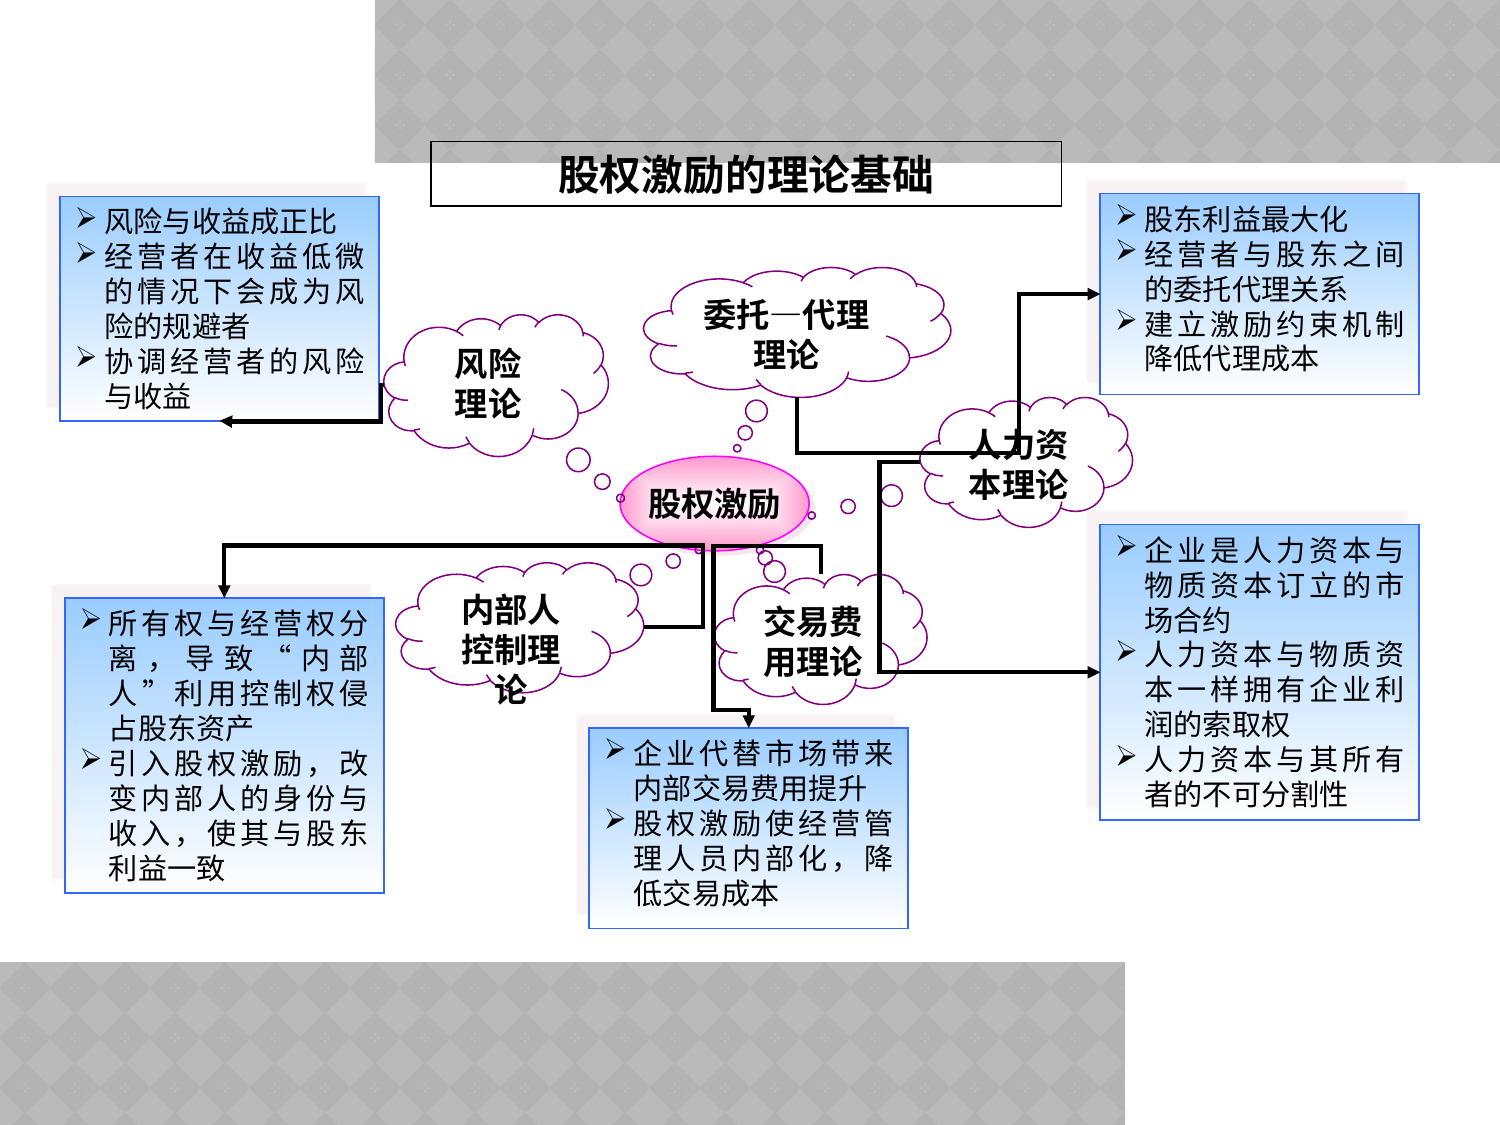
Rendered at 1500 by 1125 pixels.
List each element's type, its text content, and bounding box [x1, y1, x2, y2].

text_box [714, 638, 750, 729]
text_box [340, 299, 376, 577]
text_box 企业是人力资本与物质资本订立的市场合约 人力资本与物质资本一样拥有企业利润的索取权 人力资本与其所有者的不可分割性 [1100, 524, 1420, 821]
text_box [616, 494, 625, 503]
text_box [949, 293, 1101, 333]
text_box 内部人控制理论 [666, 553, 681, 569]
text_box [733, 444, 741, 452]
text_box 企业代替市场带来内部交易费用提升 股权激励使经营管理人员内部化，降低交易成本 [589, 727, 909, 929]
text_box 风险与收益成正比 经营者在收益低微的情况下会成为风险的规避者 协调经营者的风险与收益 [60, 196, 380, 421]
text_box 股权激励 [620, 456, 810, 551]
text_box 风险 理论 [383, 314, 609, 457]
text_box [990, 562, 1137, 637]
text_box 交易费用理论 [756, 549, 786, 583]
text_box 委托—代理理论 [643, 267, 948, 398]
text_box 风险 理论 [594, 473, 611, 490]
text_box 委托—代理理论 [745, 400, 768, 422]
text_box 人力资本理论 [840, 499, 856, 514]
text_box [357, 435, 387, 733]
text_box 内部人控制理论 [395, 562, 644, 693]
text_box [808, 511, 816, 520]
text_box 交易费用理论 [716, 574, 897, 705]
text_box 所有权与经营权分离，导致“内部人”利用控制权侵占股东资产 引入股权激励，改变内部人的身份与收入，使其与股东利益一致 [64, 597, 384, 894]
text_box 股权激励的理论基础 [430, 141, 1062, 207]
text_box 内部人控制理论 [630, 564, 652, 586]
text_box 人力资本理论 [883, 484, 903, 507]
text_box 交易费用理论 [883, 574, 928, 670]
text_box 股东利益最大化 经营者与股东之间的委托代理关系 建立激励约束机制降低代理成本 [1100, 193, 1420, 395]
text_box 风险 理论 [566, 448, 591, 472]
text_box 委托—代理理论 [738, 425, 753, 441]
text_box 人力资本理论 [919, 397, 1133, 528]
